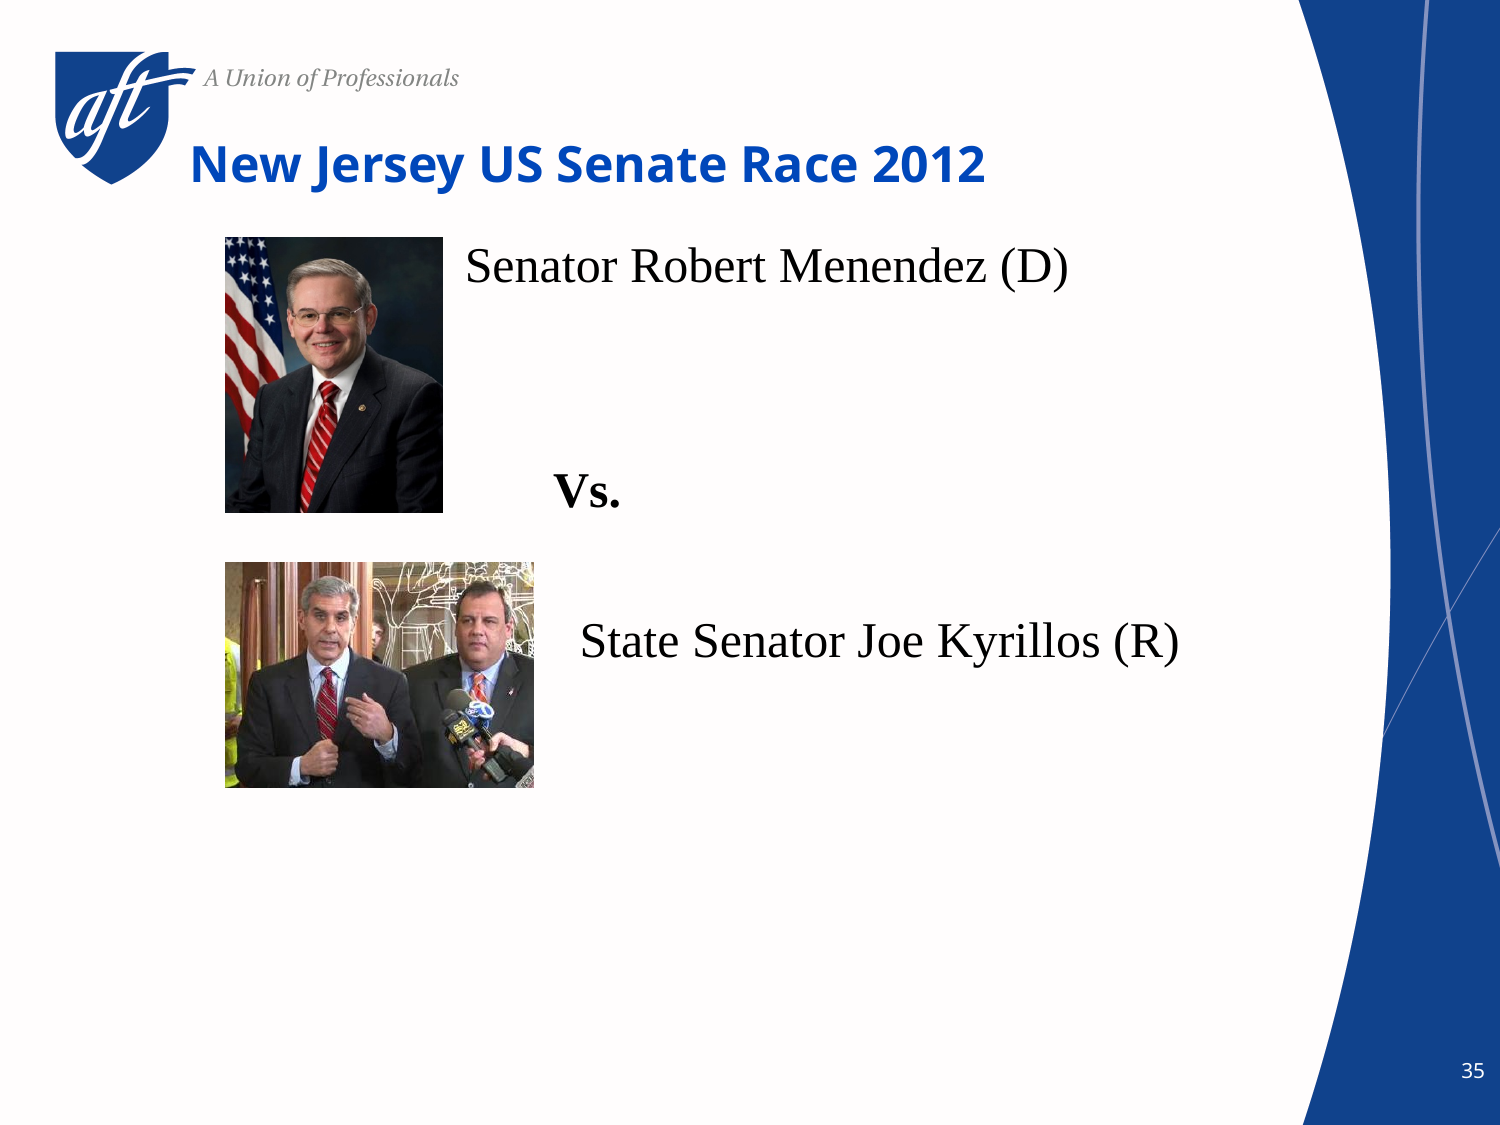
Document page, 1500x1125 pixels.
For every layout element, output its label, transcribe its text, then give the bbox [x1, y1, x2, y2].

text_box Vs. [538, 449, 649, 525]
picture [0, 0, 1500, 1125]
subtitle New Jersey US Senate Race 2012 [174, 124, 1176, 226]
text_box State Senator Joe Kyrillos (R) [564, 599, 1196, 675]
slide_number 35 [1187, 1049, 1500, 1101]
text_box Senator Robert Menendez (D) [450, 224, 1150, 300]
